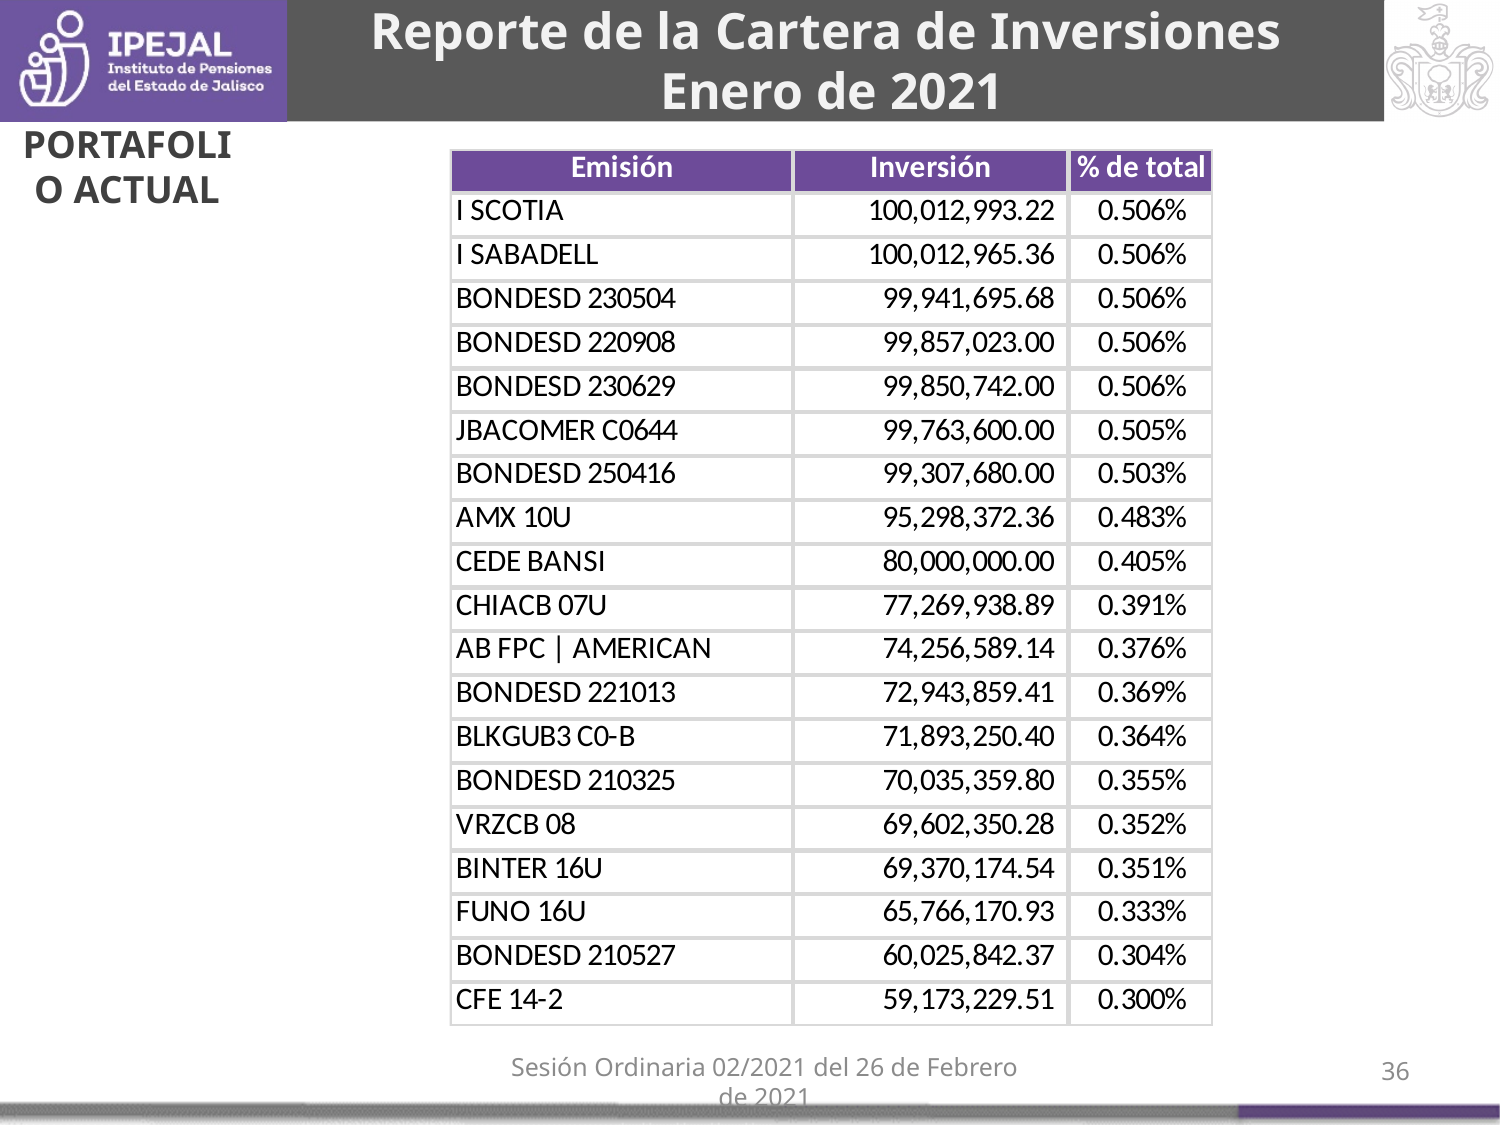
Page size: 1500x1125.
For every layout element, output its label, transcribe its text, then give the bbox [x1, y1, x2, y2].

text_box PORTAFOLIO ACTUAL [0, 113, 254, 219]
picture [449, 149, 1215, 1028]
text_box Sesión Ordinaria 02/2021 del 26 de Febrero de 2021 [483, 1051, 1046, 1112]
picture [0, 0, 277, 122]
slide_number 35 [1074, 1042, 1425, 1103]
text_box Reporte de la Cartera de Inversiones Enero de 2021 [277, 0, 1387, 126]
picture [0, 1096, 1500, 1125]
